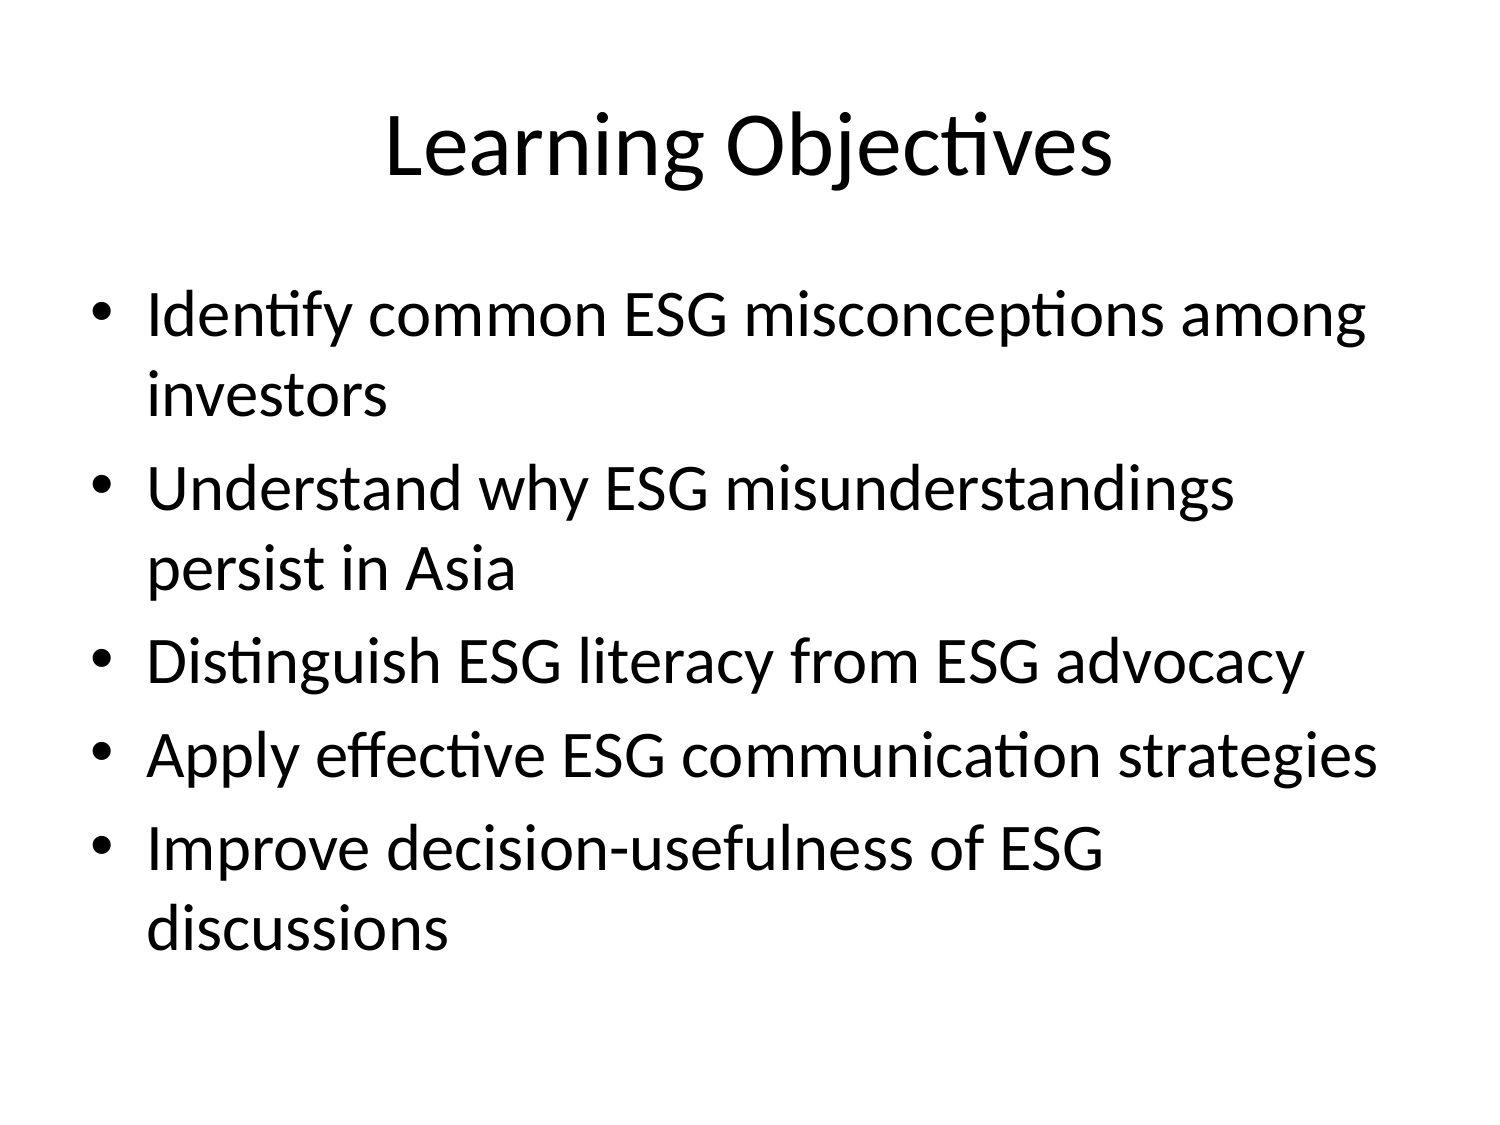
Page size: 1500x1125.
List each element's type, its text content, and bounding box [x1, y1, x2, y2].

list Identify common ESG misconceptions among investors Understand why ESG misunderstandings persist in Asia Distinguish ESG literacy from ESG advocacy Apply effective ESG communication strategies Improve decision-usefulness of ESG discussions [75, 262, 1425, 1005]
title Learning Objectives [75, 45, 1425, 233]
